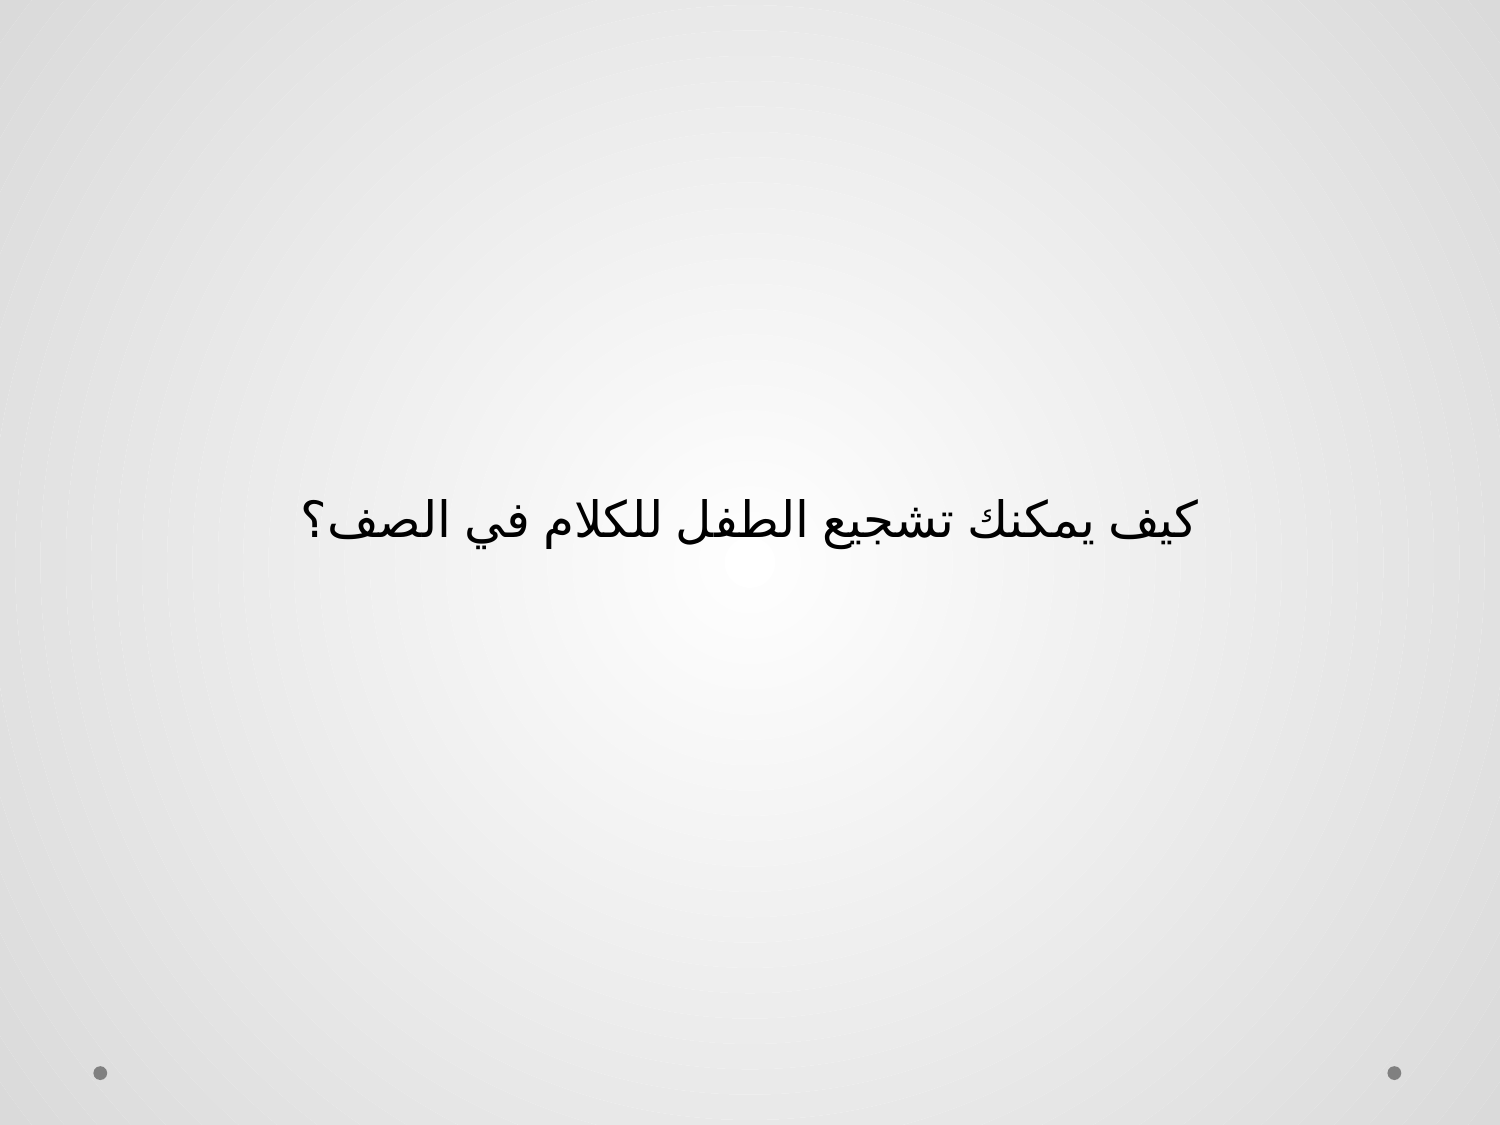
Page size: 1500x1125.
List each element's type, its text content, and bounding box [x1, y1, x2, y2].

text_box كيف يمكنك تشجيع الطفل للكلام في الصف؟ [286, 479, 1214, 555]
